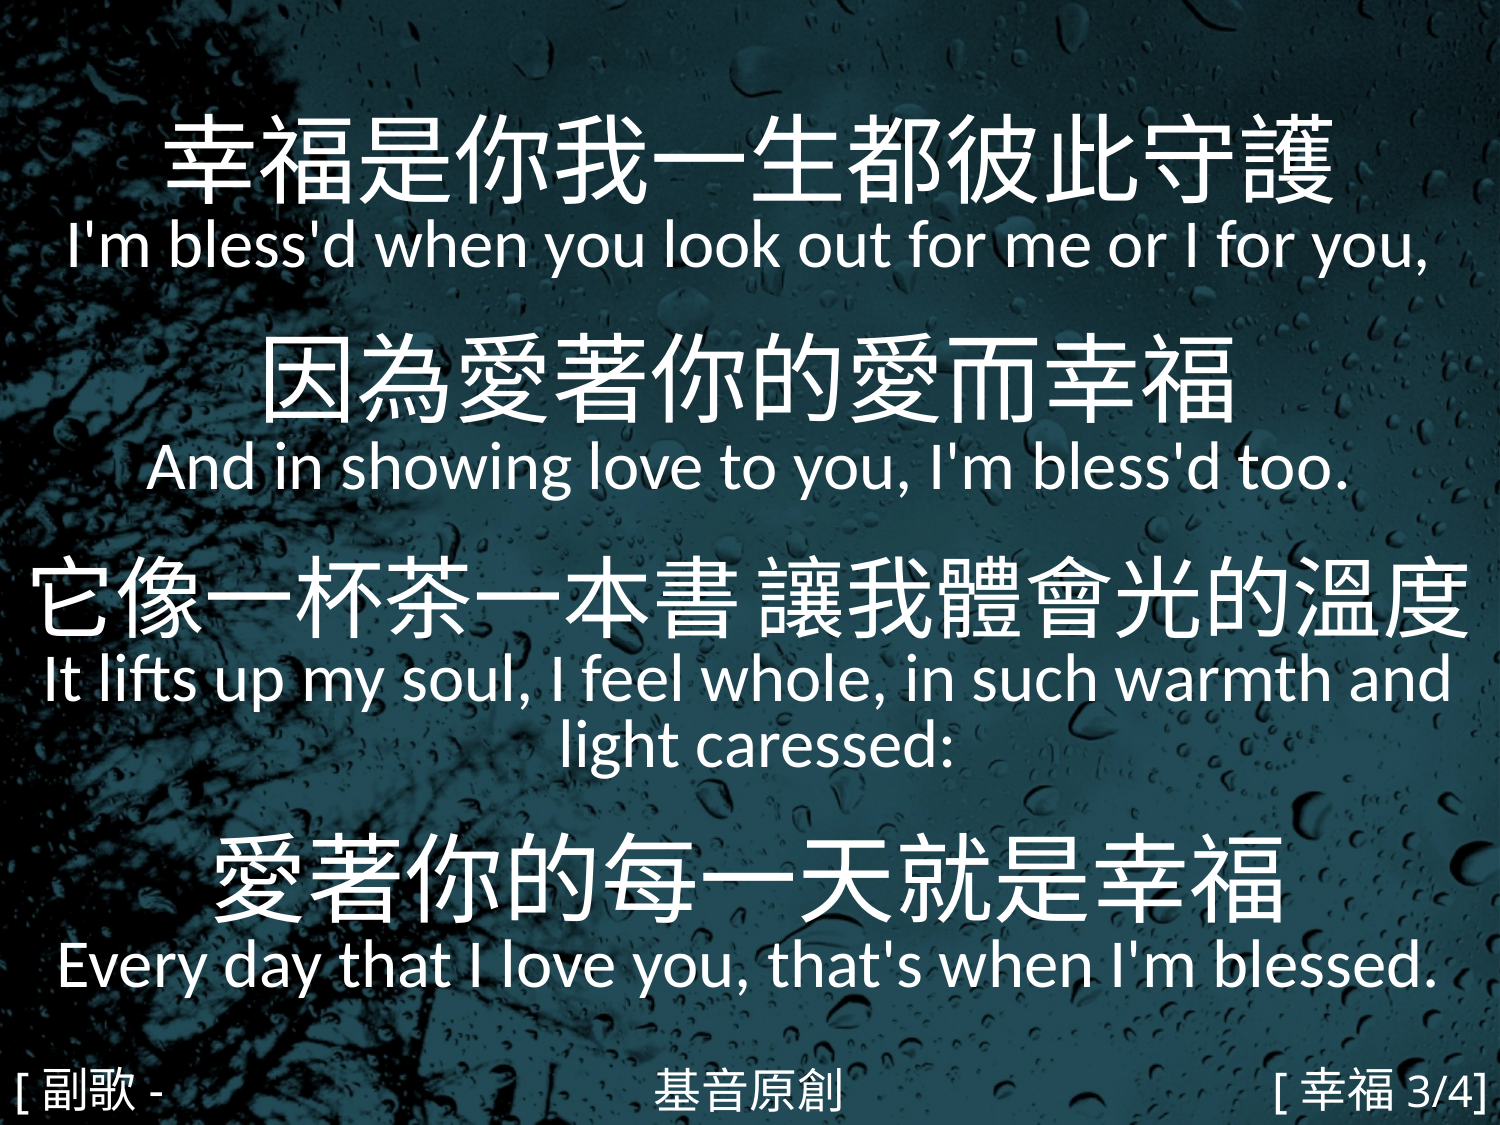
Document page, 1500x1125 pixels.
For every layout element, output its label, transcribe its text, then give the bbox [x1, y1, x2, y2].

picture [0, 0, 1500, 1053]
text_box 基音原創 [0, 1053, 1500, 1125]
text_box 幸福是你我一生都彼此守護 I'm bless'd when you look out for me or I for you, 因為愛著你的愛而幸福 And in showing love to you, I'm bless'd too. 它像一杯茶一本書 讓我體會光的溫度 It lifts up my soul, I feel whole, in such warmth and light caressed: 愛著你的每一天就是幸福 Every day that I love you, that's when I'm blessed. [0, 113, 1499, 915]
